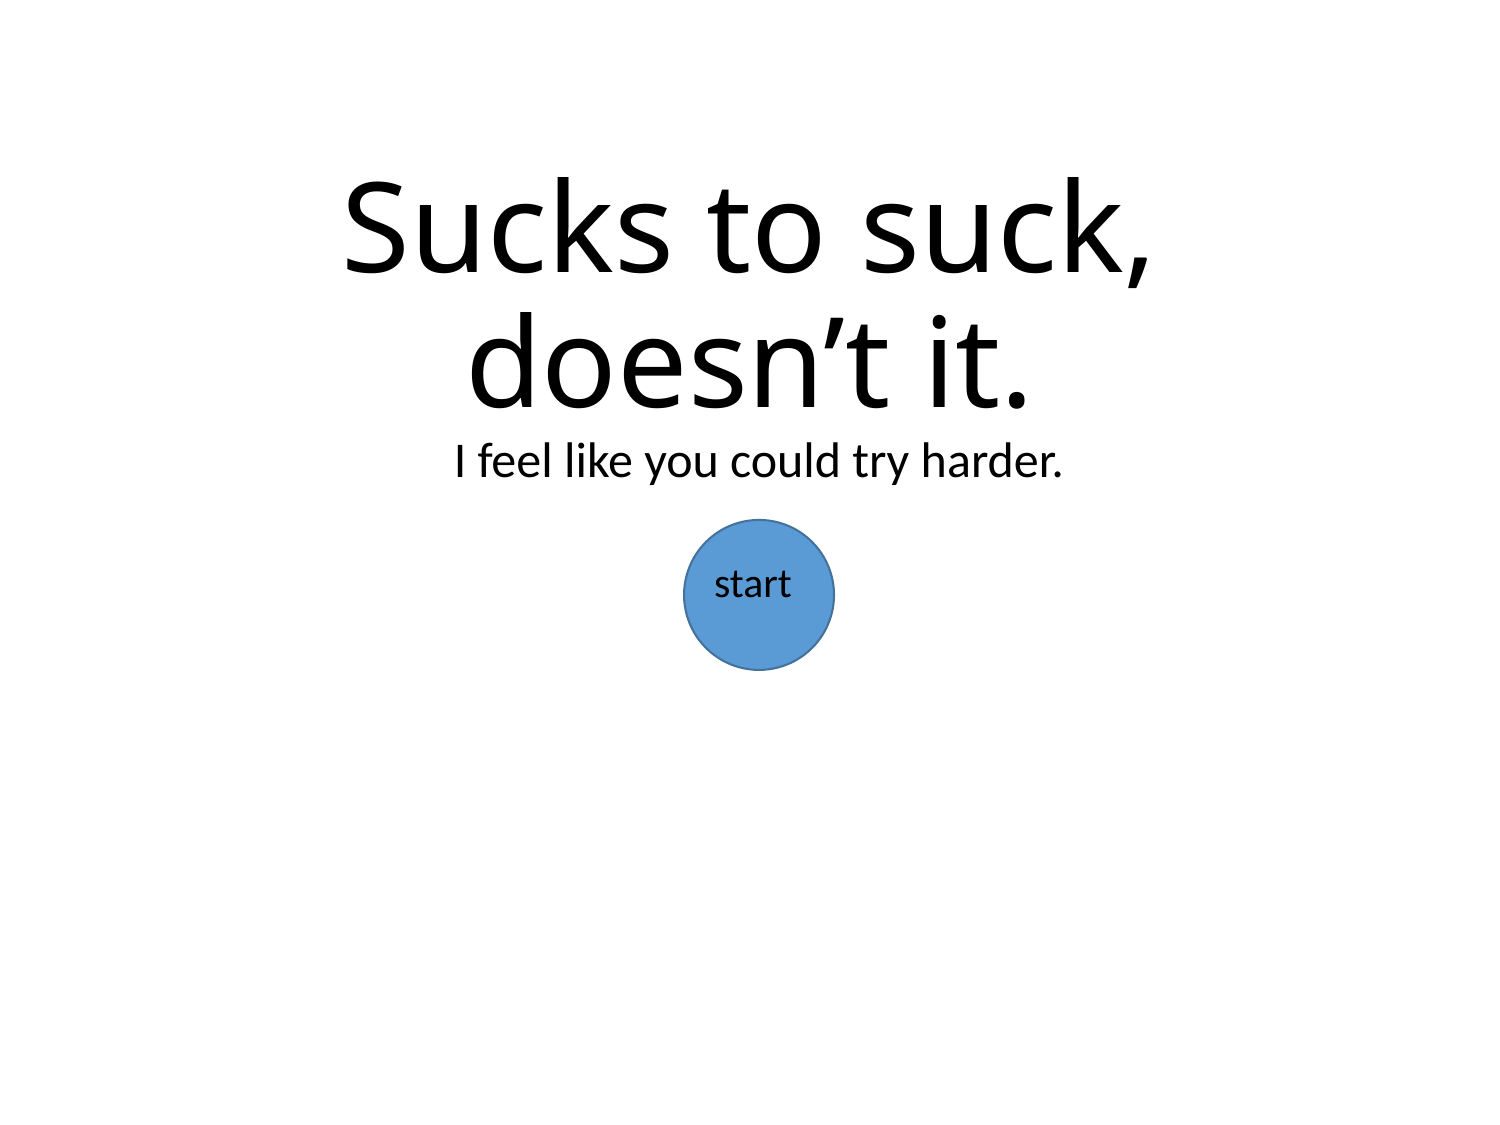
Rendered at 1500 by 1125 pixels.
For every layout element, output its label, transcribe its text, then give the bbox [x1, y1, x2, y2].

text_box [683, 518, 836, 671]
title Sucks to suck, doesn’t it. [112, 50, 1388, 443]
text_box start [699, 548, 819, 614]
subtitle I feel like you could try harder. [196, 426, 1322, 699]
